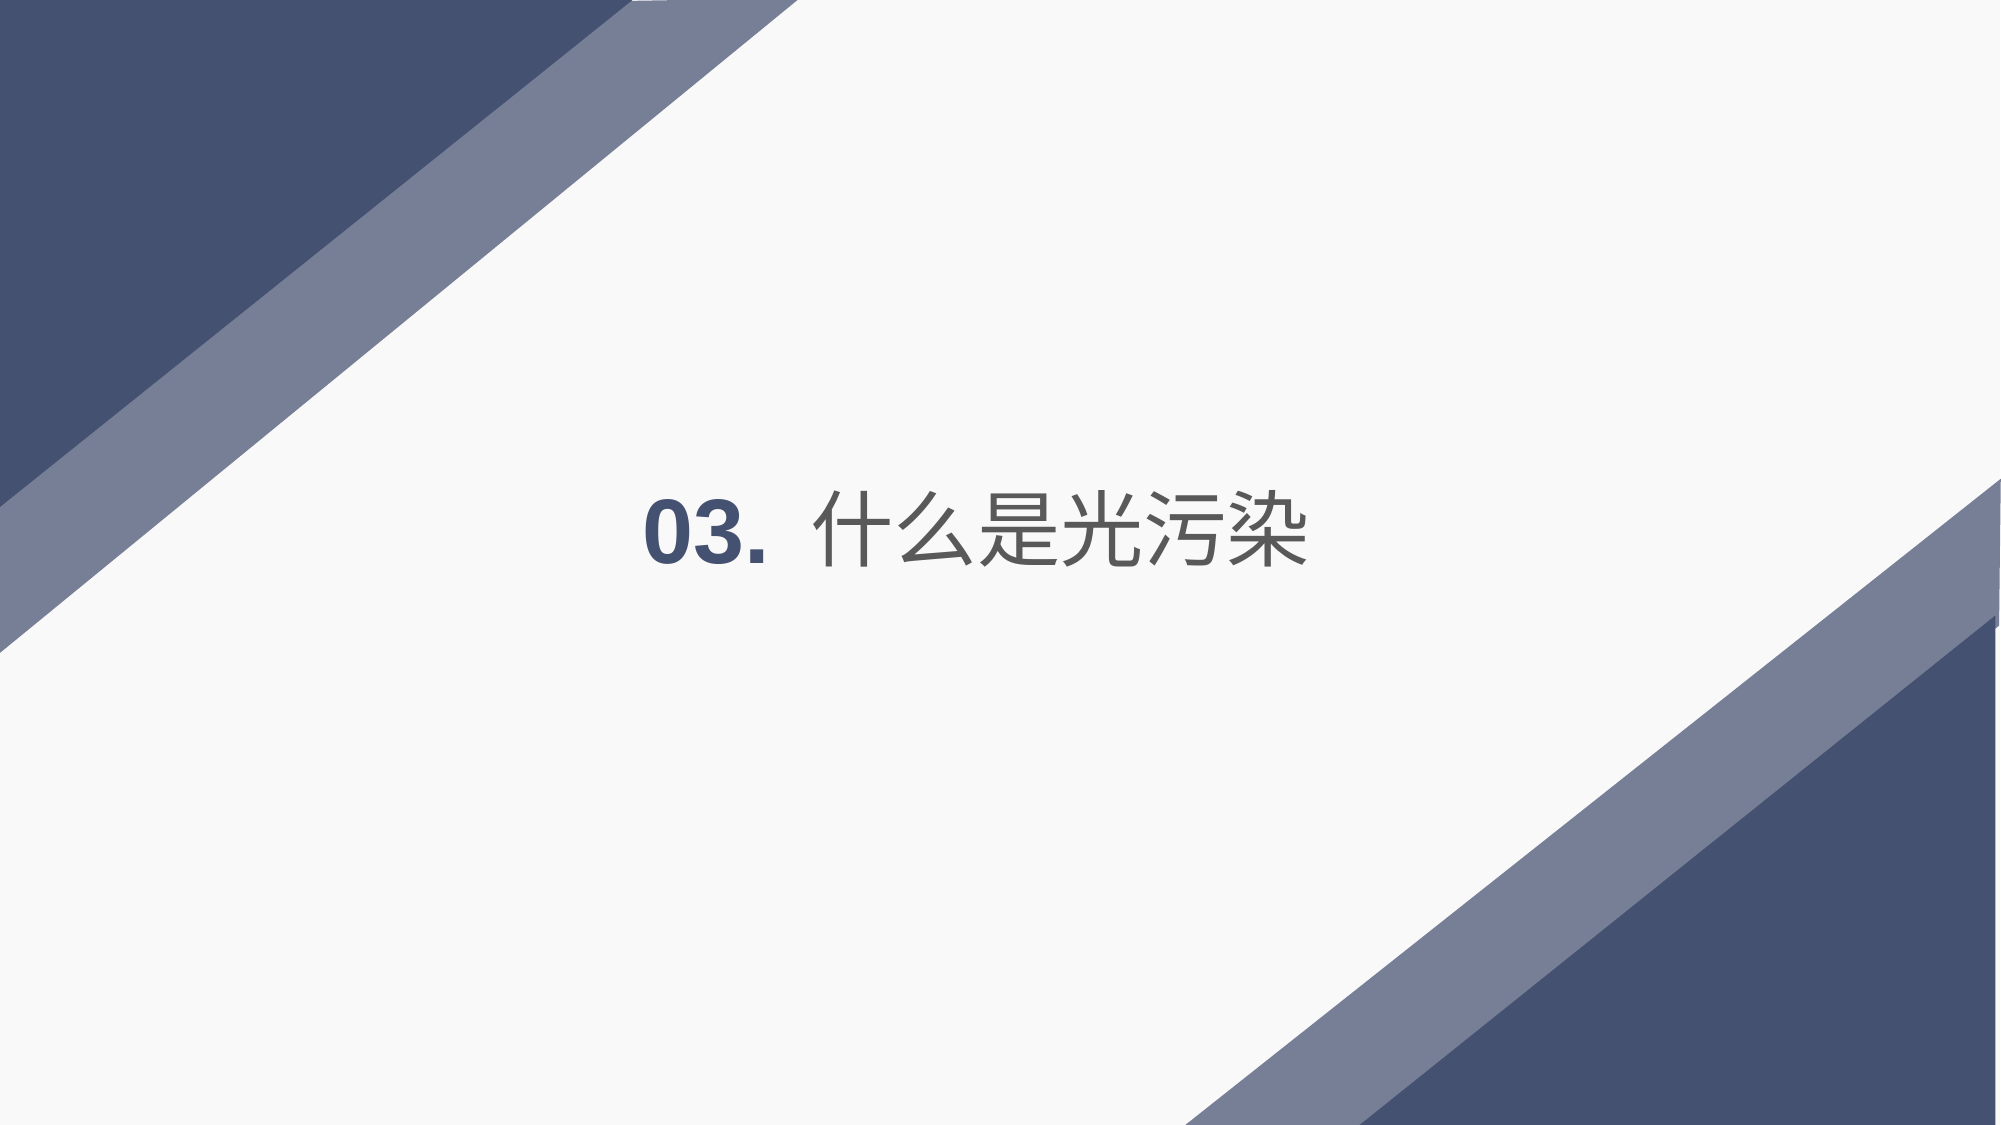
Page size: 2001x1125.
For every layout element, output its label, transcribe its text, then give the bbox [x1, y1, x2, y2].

list 03. [544, 460, 785, 608]
title 什么是光污染 [795, 460, 1703, 608]
